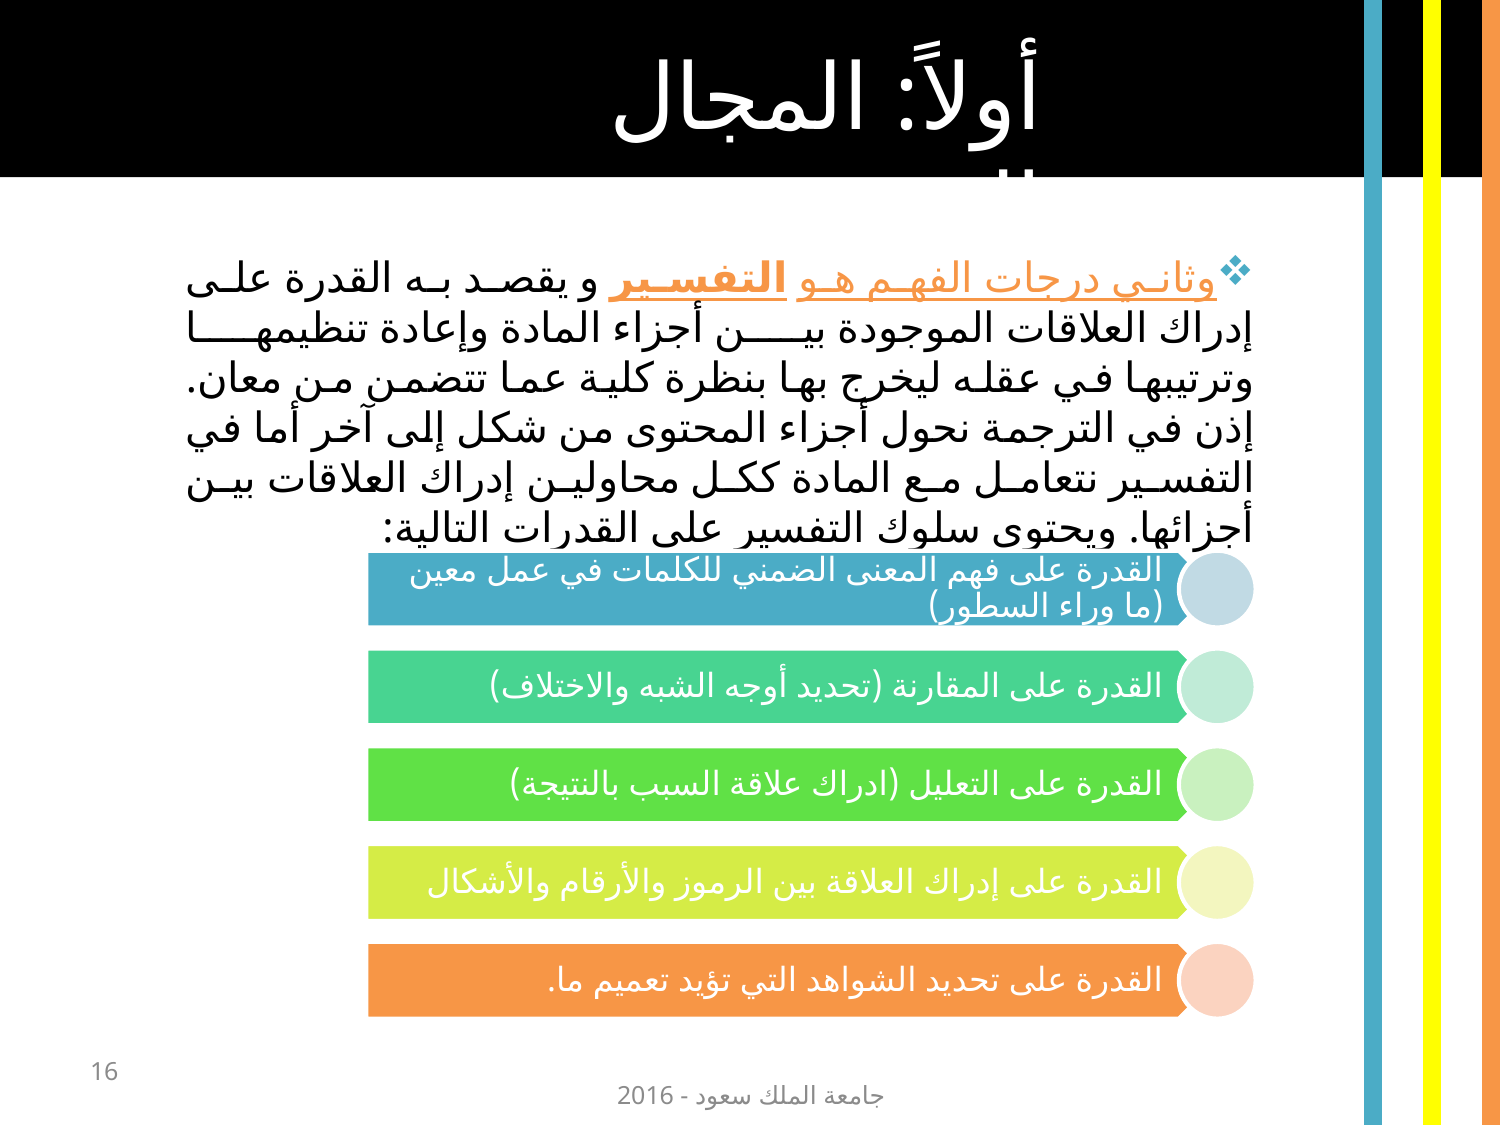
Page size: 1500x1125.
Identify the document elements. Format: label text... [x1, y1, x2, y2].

text_box [0, 0, 1362, 179]
text_box [1421, 1027, 1443, 1125]
footer جامعة الملك سعود - 2016 [513, 1065, 989, 1125]
text_box [1362, 0, 1384, 549]
text_box [1362, 1027, 1384, 1125]
text_box [1421, 0, 1443, 549]
text_box [1480, 0, 1500, 1125]
text_box وثاني درجات الفهم هو التفسير و يقصد به القدرة على إدراك العلاقات الموجودة بين أجزاء المادة وإعادة تنظيمها وترتيبها في عقله ليخرج بها بنظرة كلية عما تتضمن من معان. إذن في الترجمة نحول أجزاء المحتوى من شكل إلى آخر أما في التفسير نتعامل مع المادة ككل محاولين إدراك العلاقات بين أجزائها. ويحتوي سلوك التفسير على القدرات التالية: [171, 243, 1270, 549]
text_box [1443, 0, 1480, 179]
slide_number 16 [75, 1042, 425, 1103]
text_box أولاً: المجال المعرفي [360, 30, 1058, 243]
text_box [170, 550, 1451, 1019]
text_box [1384, 0, 1421, 179]
